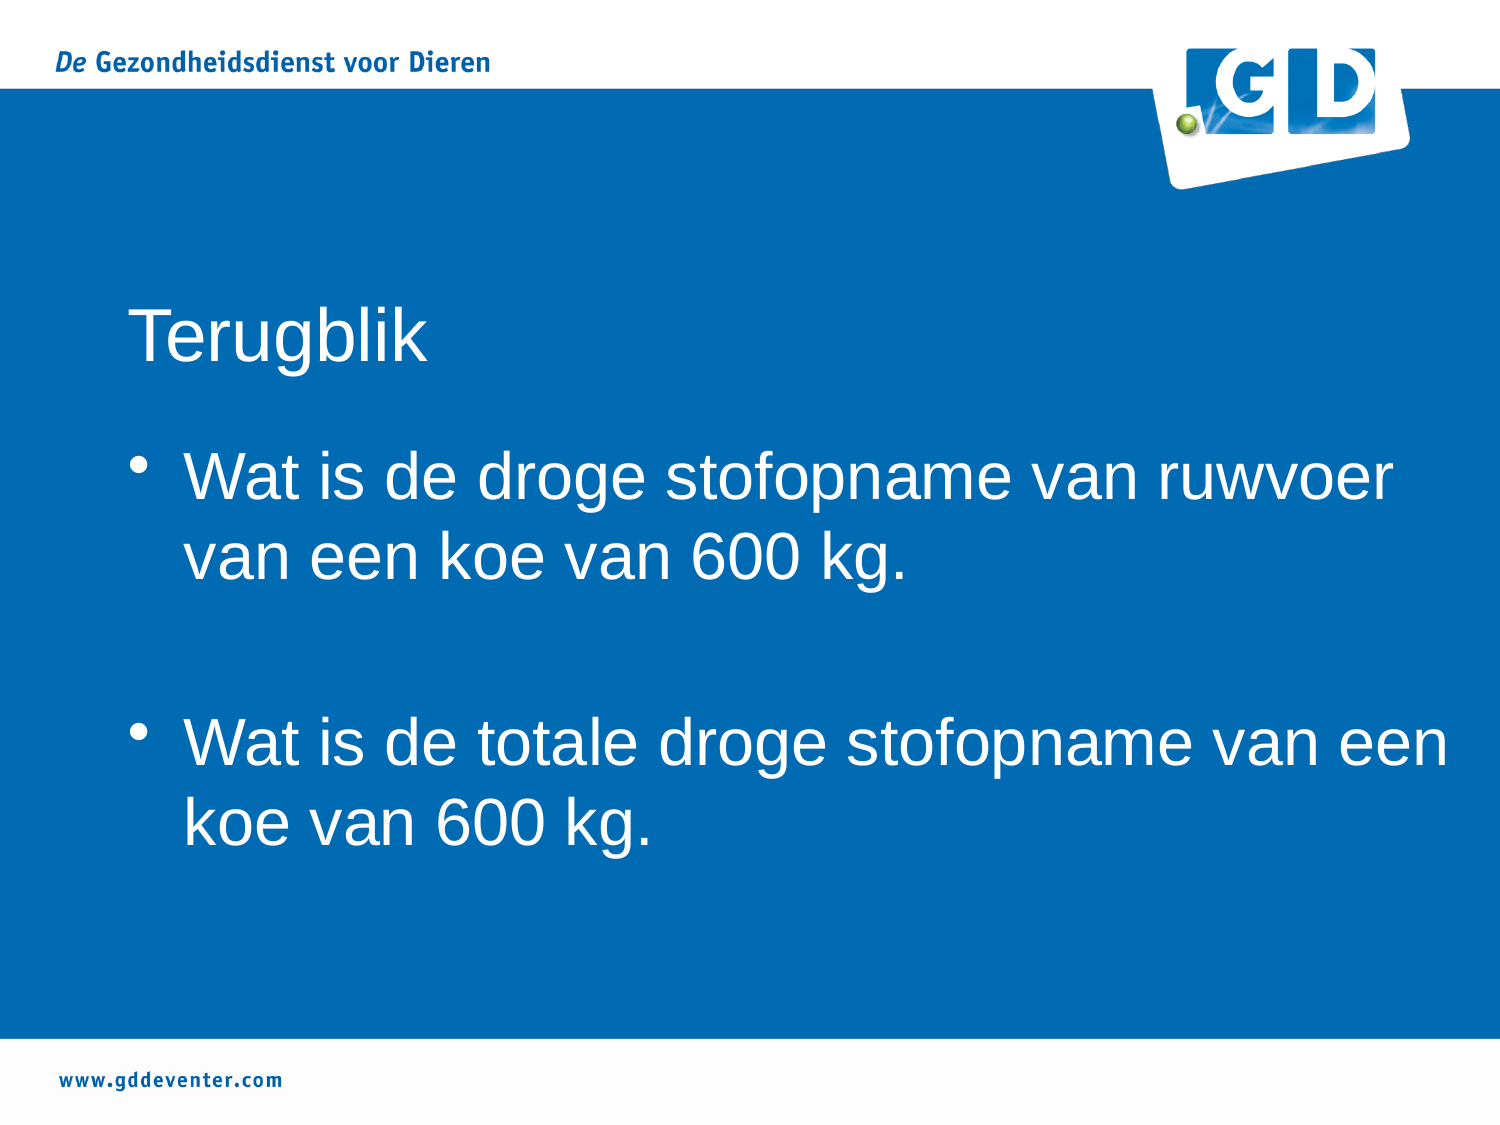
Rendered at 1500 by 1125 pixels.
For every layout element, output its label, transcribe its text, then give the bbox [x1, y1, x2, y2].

title Terugblik [112, 237, 1388, 424]
picture [0, 0, 1500, 1125]
list Wat is de droge stofopname van ruwvoer van een koe van 600 kg. Wat is de totale droge stofopname van een koe van 600 kg. [112, 424, 1500, 1001]
